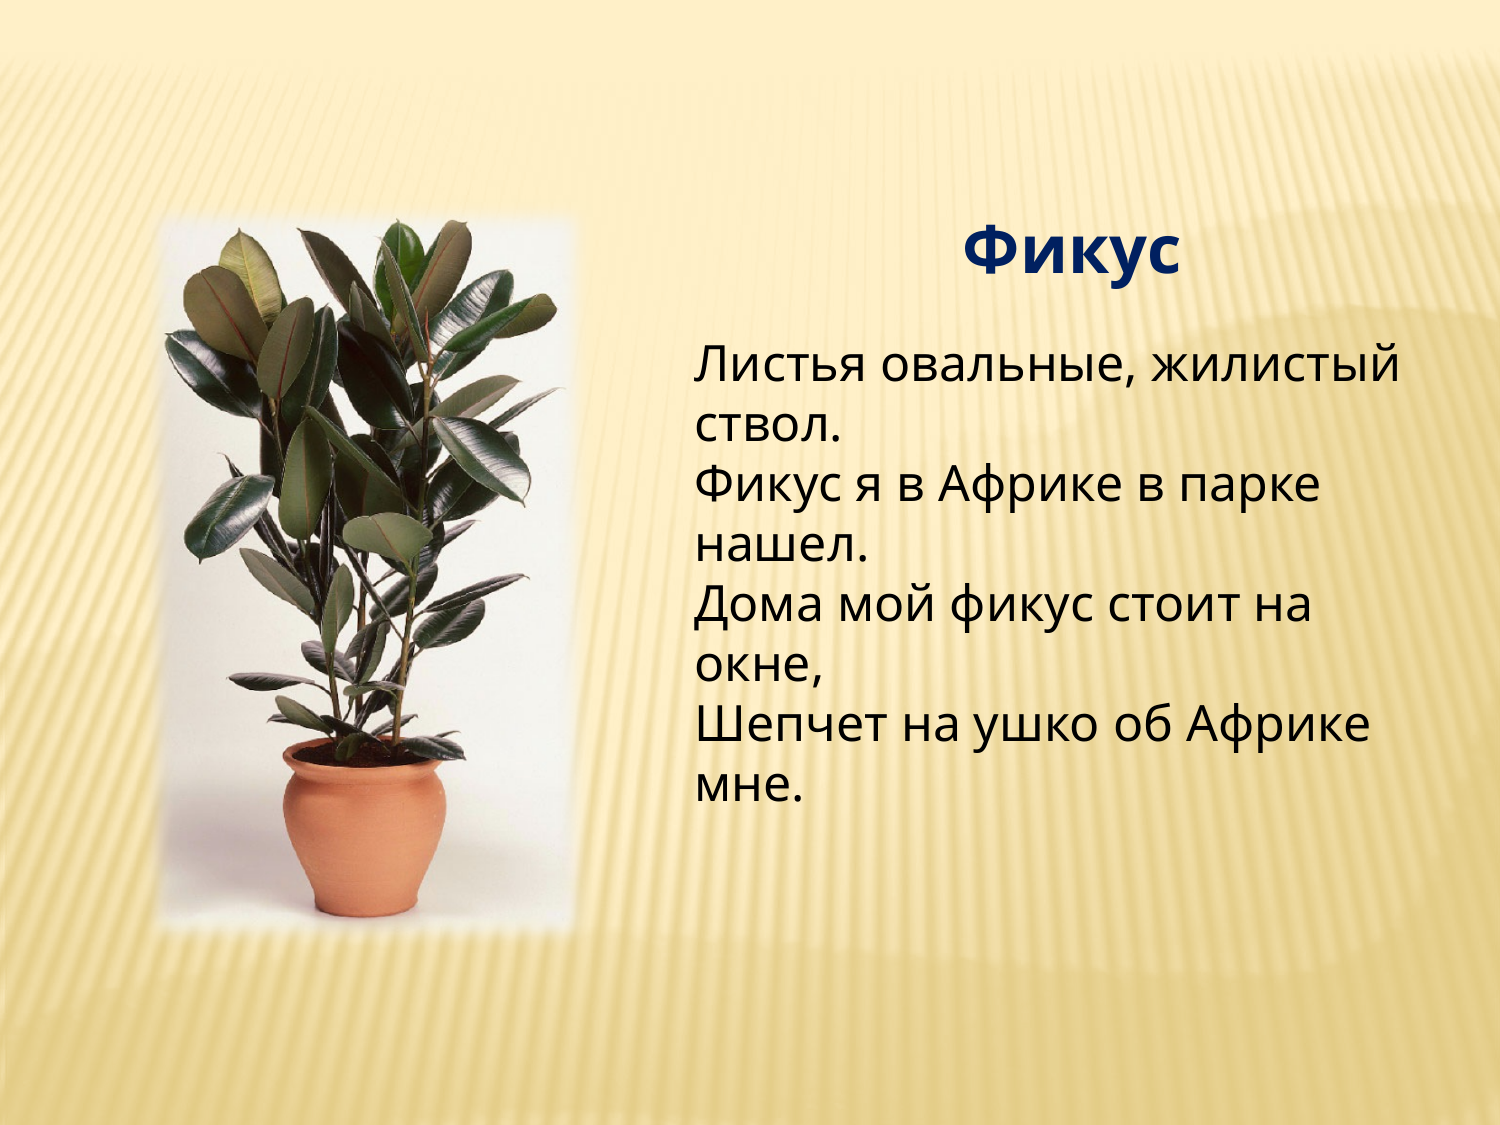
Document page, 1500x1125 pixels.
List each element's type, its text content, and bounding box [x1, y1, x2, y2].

picture [140, 198, 595, 950]
text_box Фикус Листья овальные, жилистый ствол. Фикус я в Африке в парке нашел. Дома мой фикус стоит на окне, Шепчет на ушко об Африке мне. [679, 199, 1465, 909]
